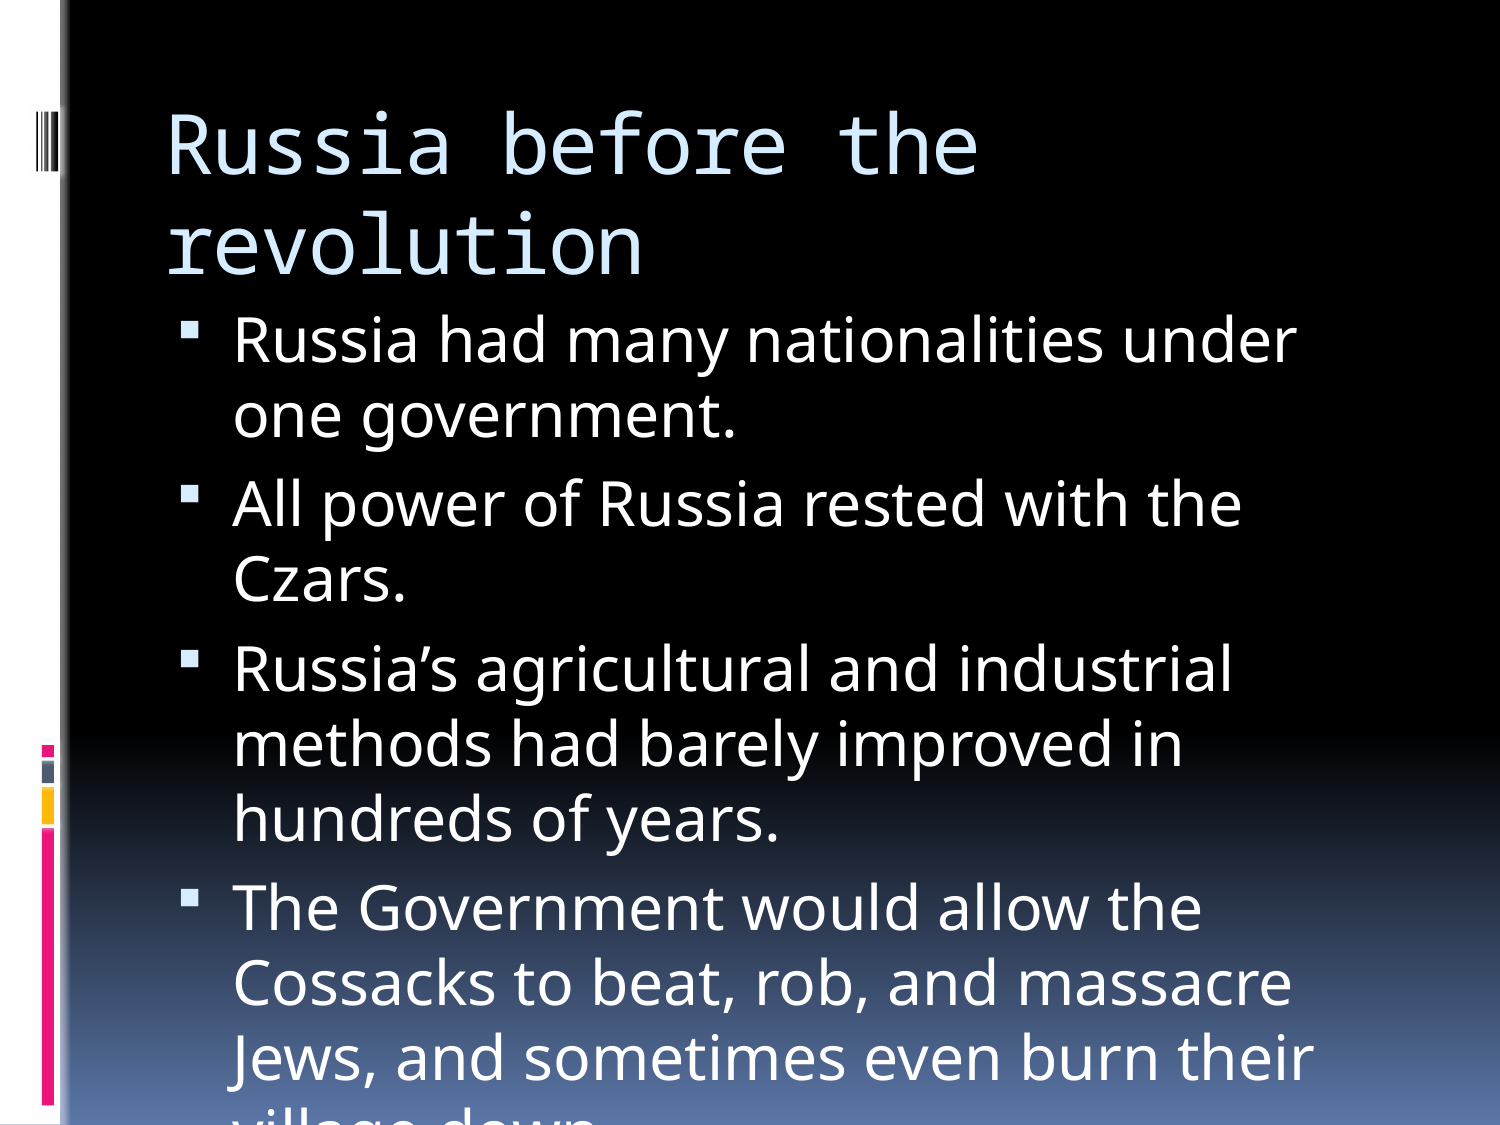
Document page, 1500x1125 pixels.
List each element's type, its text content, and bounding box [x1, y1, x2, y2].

title Russia before the revolution [150, 83, 1425, 234]
list Russia had many nationalities under one government. All power of Russia rested with the Czars. Russia’s agricultural and industrial methods had barely improved in hundreds of years. The Government would allow the Cossacks to beat, rob, and massacre Jews, and sometimes even burn their village down. [150, 292, 1425, 1043]
